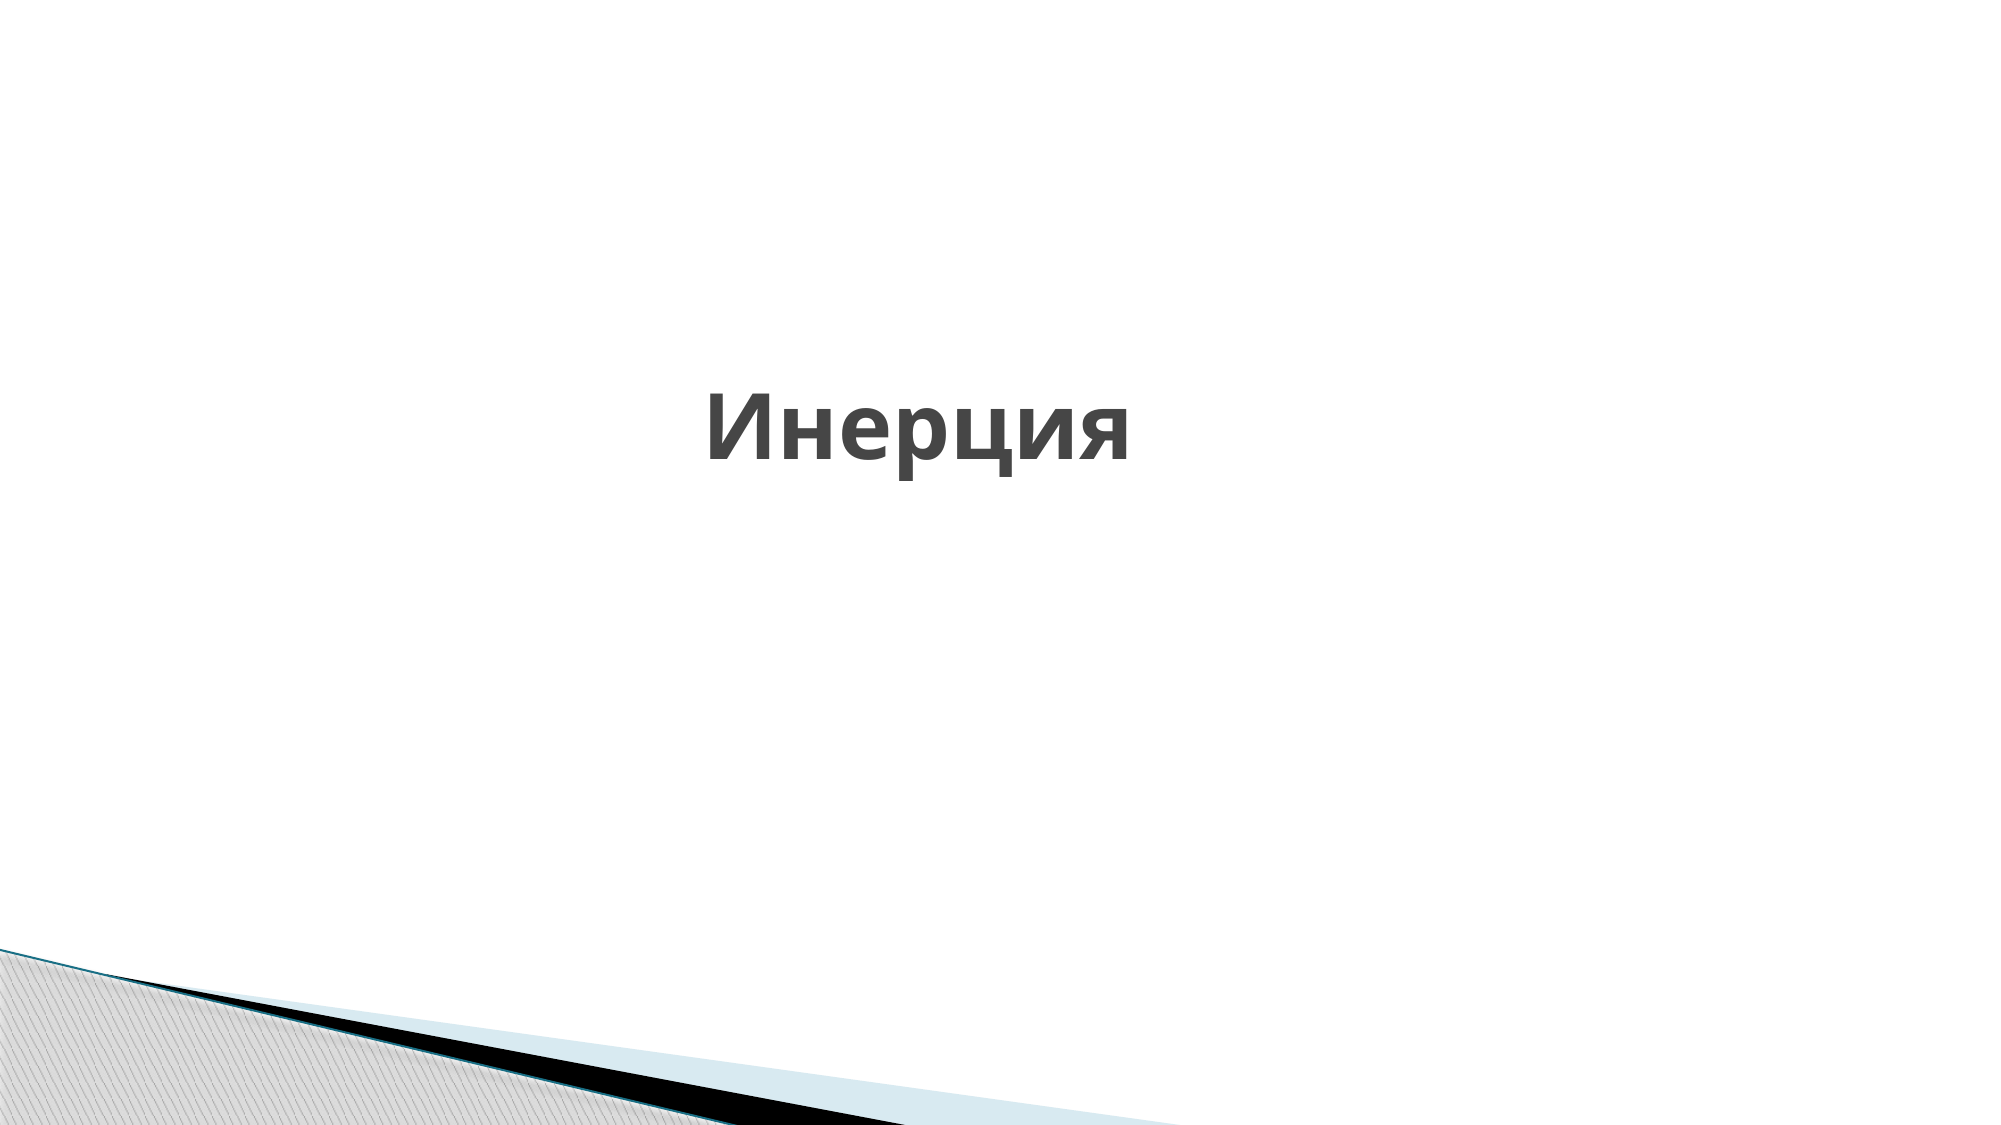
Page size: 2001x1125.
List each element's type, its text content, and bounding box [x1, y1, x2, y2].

title Инерция [687, 329, 1165, 517]
